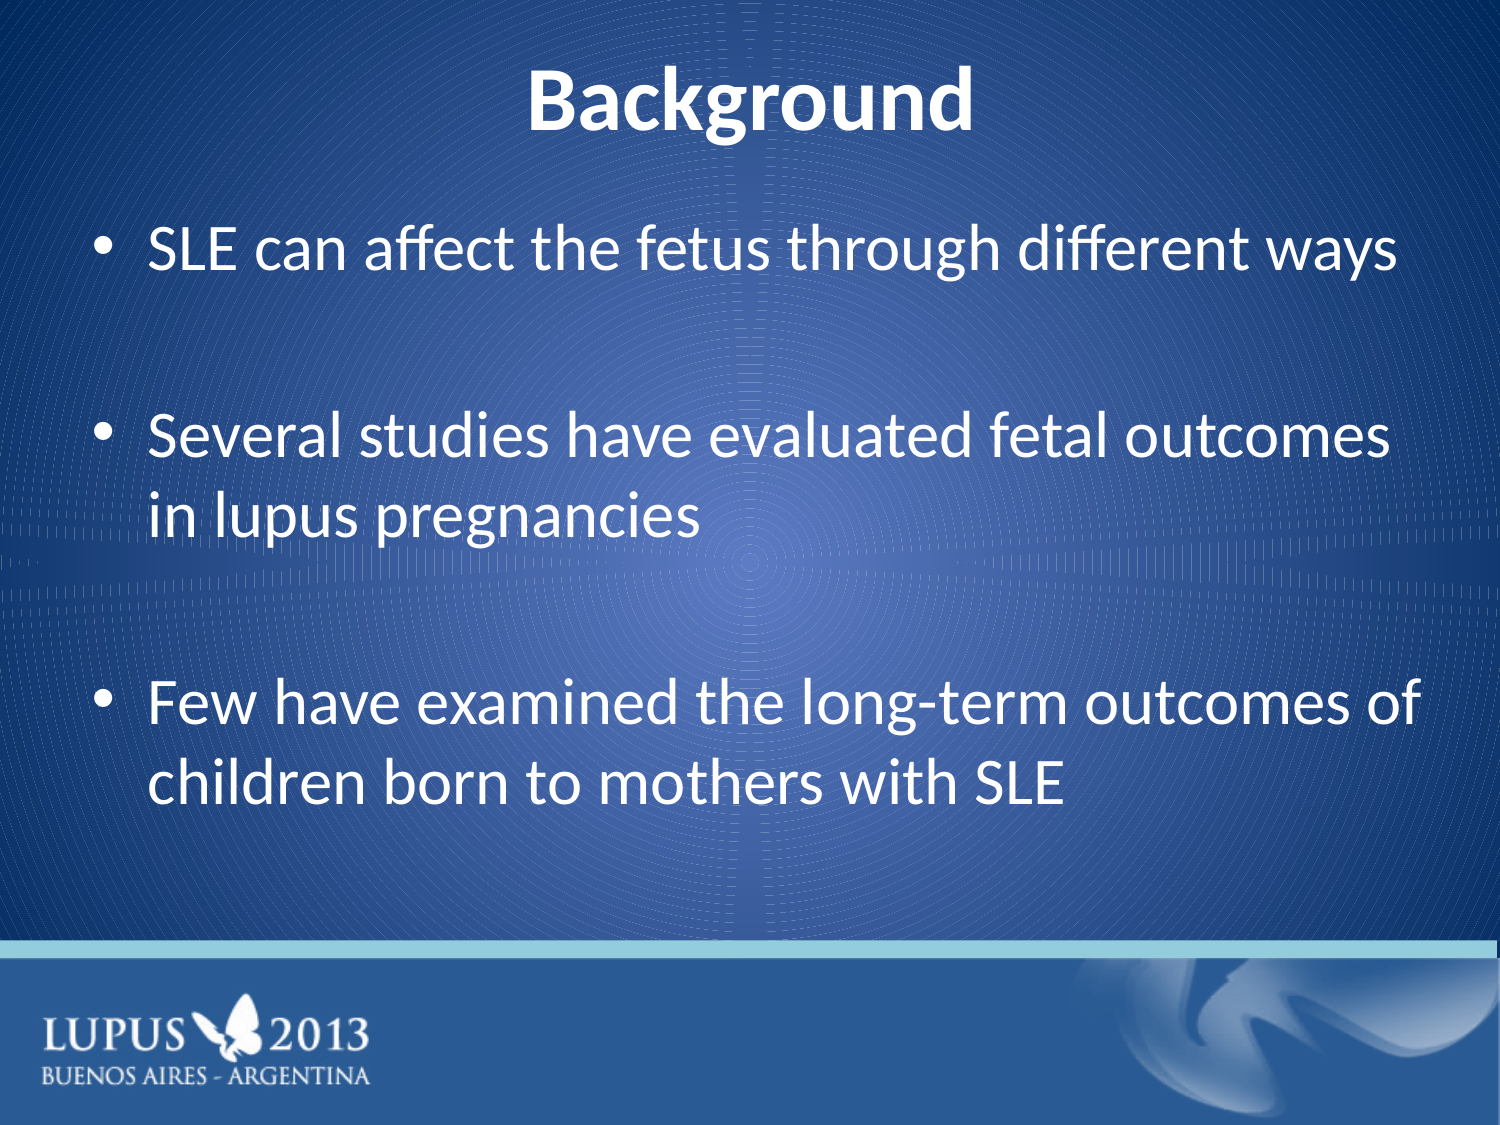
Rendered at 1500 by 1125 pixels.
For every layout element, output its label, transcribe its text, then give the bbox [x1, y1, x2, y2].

list SLE can affect the fetus through different ways Several studies have evaluated fetal outcomes in lupus pregnancies Few have examined the long-term outcomes of children born to mothers with SLE [76, 196, 1463, 939]
title Background [76, 0, 1427, 188]
